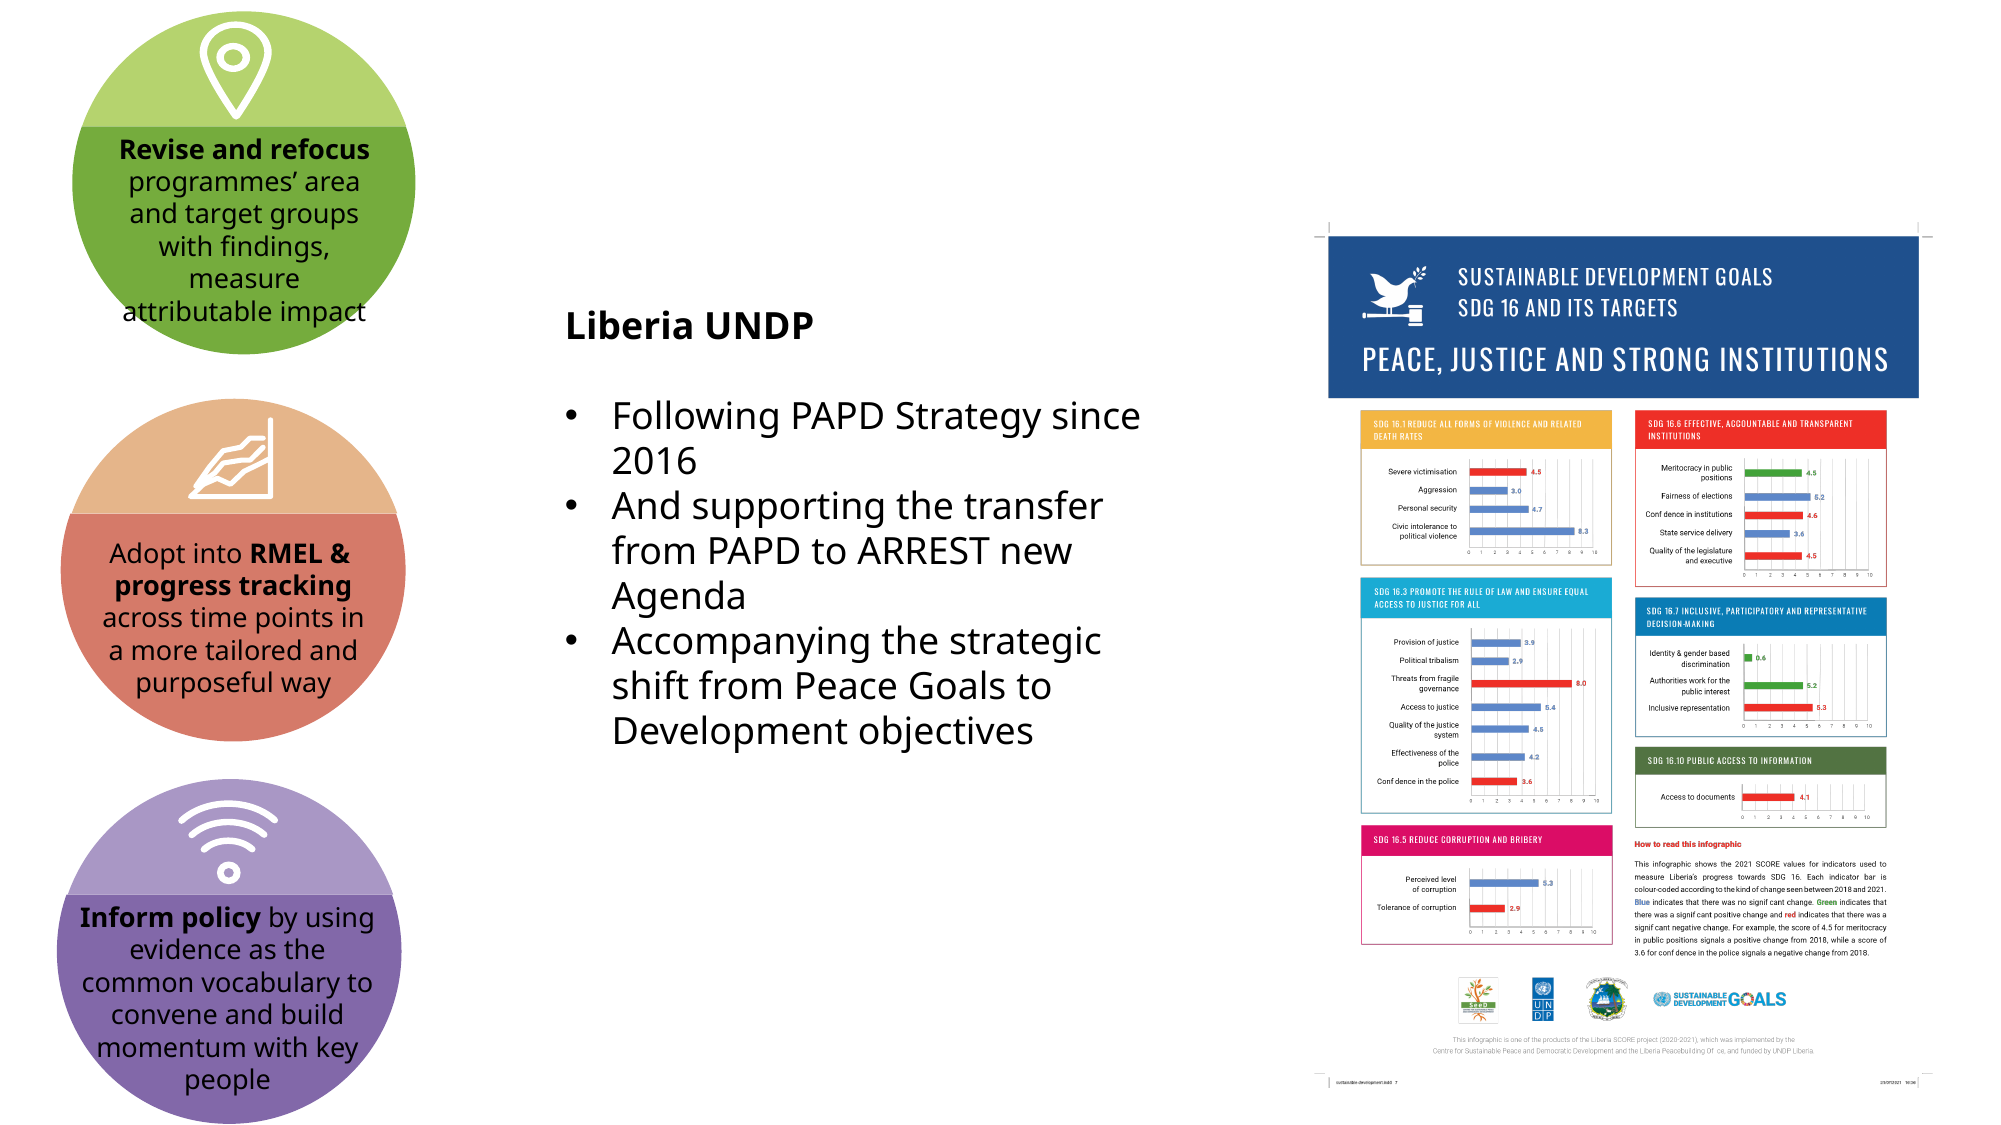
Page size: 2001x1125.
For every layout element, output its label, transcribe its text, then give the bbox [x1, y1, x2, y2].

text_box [56, 778, 402, 1125]
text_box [60, 396, 406, 742]
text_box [72, 11, 418, 357]
text_box Liberia UNDP Following PAPD Strategy since 2016 And supporting the transfer from PAPD to ARREST new Agenda Accompanying the strategic shift from Peace Goals to Development objectives [549, 294, 1179, 760]
picture [1314, 222, 1933, 1088]
